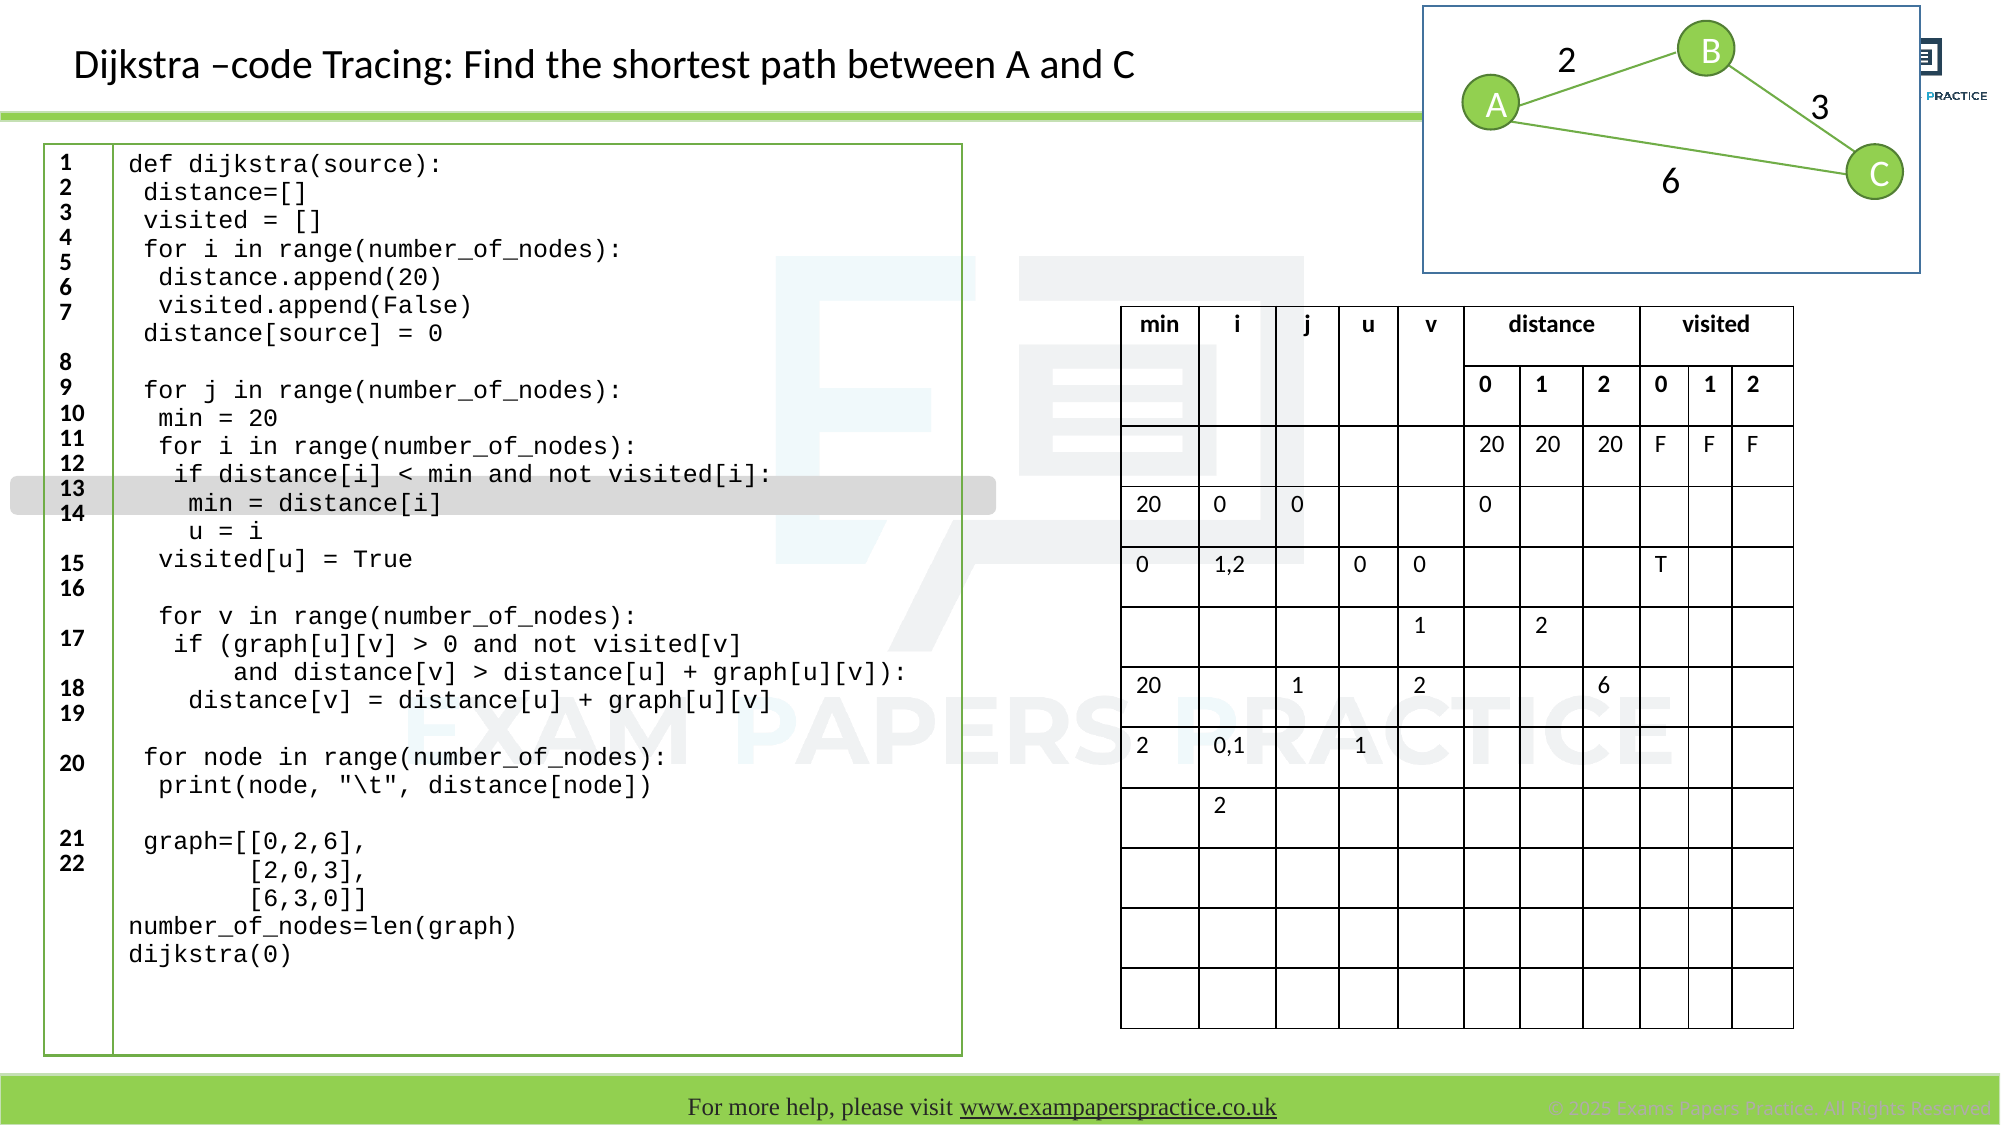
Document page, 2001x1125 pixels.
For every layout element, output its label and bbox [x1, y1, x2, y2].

table_cell [1200, 909, 1275, 967]
table_cell [1689, 728, 1731, 787]
table_cell [1584, 789, 1639, 847]
table_header [1277, 307, 1338, 425]
table_cell [1465, 608, 1519, 666]
table_cell [1689, 789, 1731, 847]
table_cell [1277, 608, 1338, 666]
table_cell [1399, 548, 1463, 606]
text_box [963, 475, 997, 515]
table_cell [1200, 728, 1275, 787]
table_cell [1641, 969, 1688, 1028]
table_cell [1733, 487, 1793, 546]
table_cell [1465, 789, 1519, 847]
table_cell [1465, 849, 1519, 907]
table_cell [1689, 849, 1731, 907]
table_cell [1733, 427, 1793, 486]
table_cell [1122, 969, 1198, 1028]
table_cell [1465, 487, 1519, 546]
table_header [1200, 307, 1275, 425]
table_cell [1521, 728, 1582, 787]
table_cell [1641, 909, 1688, 967]
table_cell [1122, 849, 1198, 907]
table_cell [1340, 427, 1397, 486]
table_cell [1277, 487, 1338, 546]
table_cell [1277, 427, 1338, 486]
table_cell [1200, 969, 1275, 1028]
table_cell [1689, 487, 1731, 546]
text_box [10, 475, 43, 515]
text_box [58, 29, 1152, 94]
table_cell [1122, 668, 1198, 726]
table_cell [1584, 487, 1639, 546]
table_cell [1689, 909, 1731, 967]
table_cell [1641, 427, 1688, 486]
table_cell [1521, 487, 1582, 546]
table_cell [1689, 427, 1731, 486]
table_cell [1399, 427, 1463, 486]
table_cell [1521, 909, 1582, 967]
table_cell [1584, 608, 1639, 666]
table_header [1465, 307, 1639, 365]
table_cell [1689, 608, 1731, 666]
table_cell [1641, 548, 1688, 606]
table_cell [1689, 969, 1731, 1028]
table_cell [1277, 548, 1338, 606]
table_cell [1200, 608, 1275, 666]
table_cell [1277, 728, 1338, 787]
table_cell [1641, 789, 1688, 847]
table_cell [1277, 849, 1338, 907]
table_cell [1399, 789, 1463, 847]
table_cell [1521, 367, 1582, 425]
table_cell [1277, 969, 1338, 1028]
table_cell [1521, 849, 1582, 907]
table_cell [1521, 969, 1582, 1028]
table_cell [1277, 668, 1338, 726]
table_header [1122, 307, 1198, 425]
table_cell [1200, 427, 1275, 486]
table_header [1340, 307, 1397, 425]
table_cell [1340, 789, 1397, 847]
table_cell [1465, 668, 1519, 726]
table_cell [1641, 608, 1688, 666]
table_cell [1277, 909, 1338, 967]
table_cell [1584, 909, 1639, 967]
table_cell [1340, 668, 1397, 726]
table_cell [1340, 728, 1397, 787]
table_cell [1733, 789, 1793, 847]
table_cell [1340, 969, 1397, 1028]
table_cell [1733, 849, 1793, 907]
table_cell [1399, 909, 1463, 967]
table_cell [1465, 548, 1519, 606]
table_cell [1122, 728, 1198, 787]
table_cell [1200, 789, 1275, 847]
table_cell [1277, 789, 1338, 847]
table_cell [1122, 608, 1198, 666]
table_cell [1122, 789, 1198, 847]
table_cell [1733, 548, 1793, 606]
table_cell [1465, 367, 1519, 425]
table_cell [1200, 668, 1275, 726]
table_cell [1584, 668, 1639, 726]
table_cell [1399, 608, 1463, 666]
table_cell [1340, 487, 1397, 546]
table_cell [1340, 909, 1397, 967]
table_cell [1200, 487, 1275, 546]
table_cell [1641, 728, 1688, 787]
table_header [1399, 307, 1463, 425]
table_cell [1733, 367, 1793, 425]
table_cell [1733, 969, 1793, 1028]
table_cell [1340, 548, 1397, 606]
table_cell [1689, 367, 1731, 425]
table_cell [1122, 548, 1198, 606]
table_cell [1641, 668, 1688, 726]
table_header [45, 145, 112, 1054]
table_cell [1122, 909, 1198, 967]
table_cell [1200, 548, 1275, 606]
table_cell [1641, 367, 1688, 425]
table_cell [1584, 728, 1639, 787]
table_cell [1689, 548, 1731, 606]
table_cell [1521, 668, 1582, 726]
table_cell [1465, 909, 1519, 967]
table_cell [1733, 728, 1793, 787]
table_cell [1122, 487, 1198, 546]
table_cell [1689, 668, 1731, 726]
table_cell [1399, 849, 1463, 907]
table_cell [1641, 849, 1688, 907]
table_cell [1399, 969, 1463, 1028]
table_cell [1584, 367, 1639, 425]
table_cell [1641, 487, 1688, 546]
table_cell [1521, 789, 1582, 847]
table_cell [1465, 427, 1519, 486]
table_cell [1399, 728, 1463, 787]
table_cell [1733, 608, 1793, 666]
table_cell [1584, 548, 1639, 606]
text_box [1422, 5, 1921, 274]
table_cell [1122, 427, 1198, 486]
table_cell [1733, 909, 1793, 967]
table_cell [1399, 487, 1463, 546]
table_cell [1584, 849, 1639, 907]
table_cell [1521, 608, 1582, 666]
table_header [114, 145, 961, 1054]
table_cell [1584, 427, 1639, 486]
table_cell [1465, 969, 1519, 1028]
table_cell [1733, 668, 1793, 726]
table_cell [1340, 608, 1397, 666]
table_cell [1340, 849, 1397, 907]
table_cell [1200, 849, 1275, 907]
table_cell [1584, 969, 1639, 1028]
table_cell [1399, 668, 1463, 726]
table_cell [1465, 728, 1519, 787]
table_header [1641, 307, 1793, 365]
table_cell [1521, 548, 1582, 606]
table_cell [1521, 427, 1582, 486]
